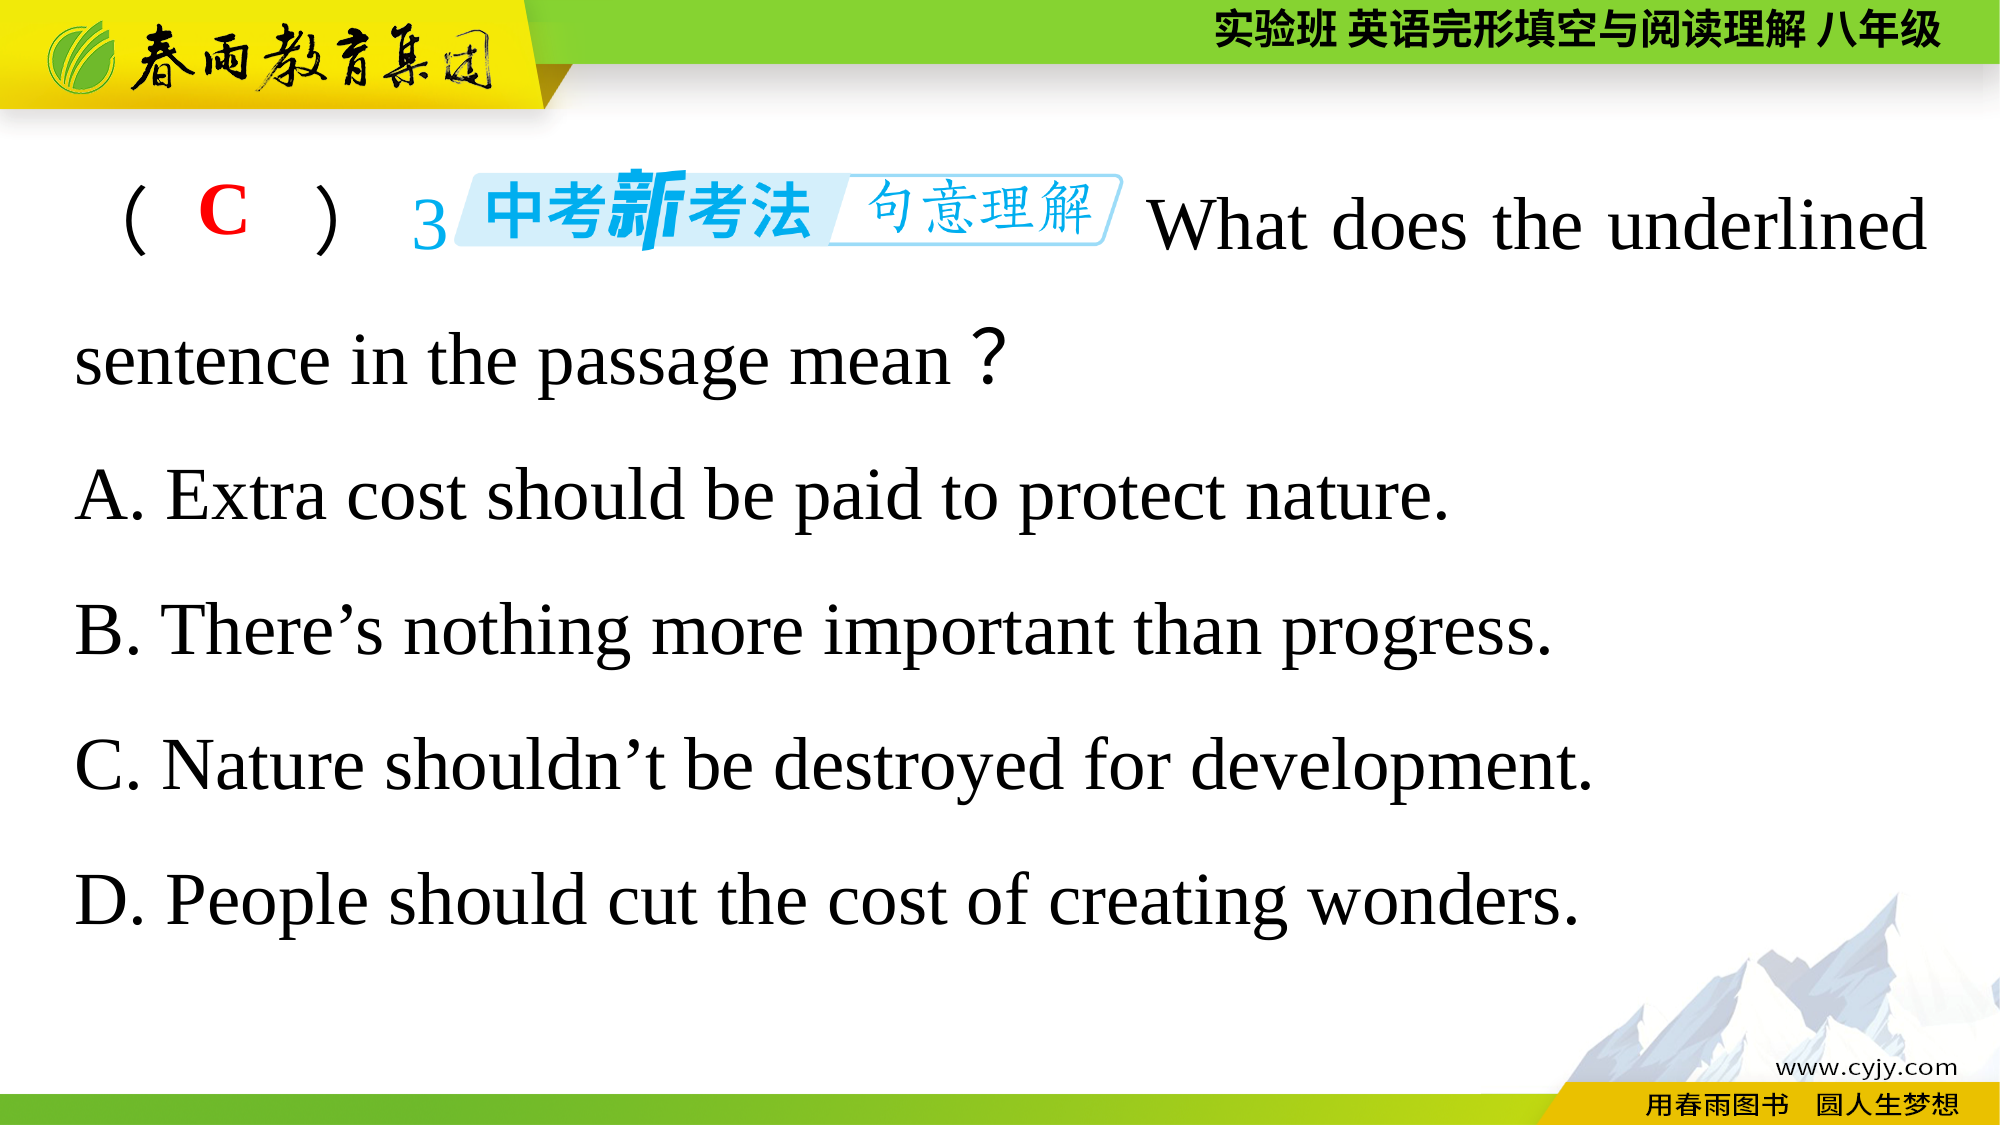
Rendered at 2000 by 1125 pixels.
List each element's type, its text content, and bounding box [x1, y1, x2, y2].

text_box C [182, 152, 267, 257]
picture [0, 0, 2000, 1125]
list （ ）3. What does the underlined sentence in the passage mean？ A. Extra cost should be paid to protect nature. B. There’s nothing more important than progress. C. Nature shouldn’t be destroyed for development. D. People should cut the cost of creating wonders. [59, 122, 1944, 940]
